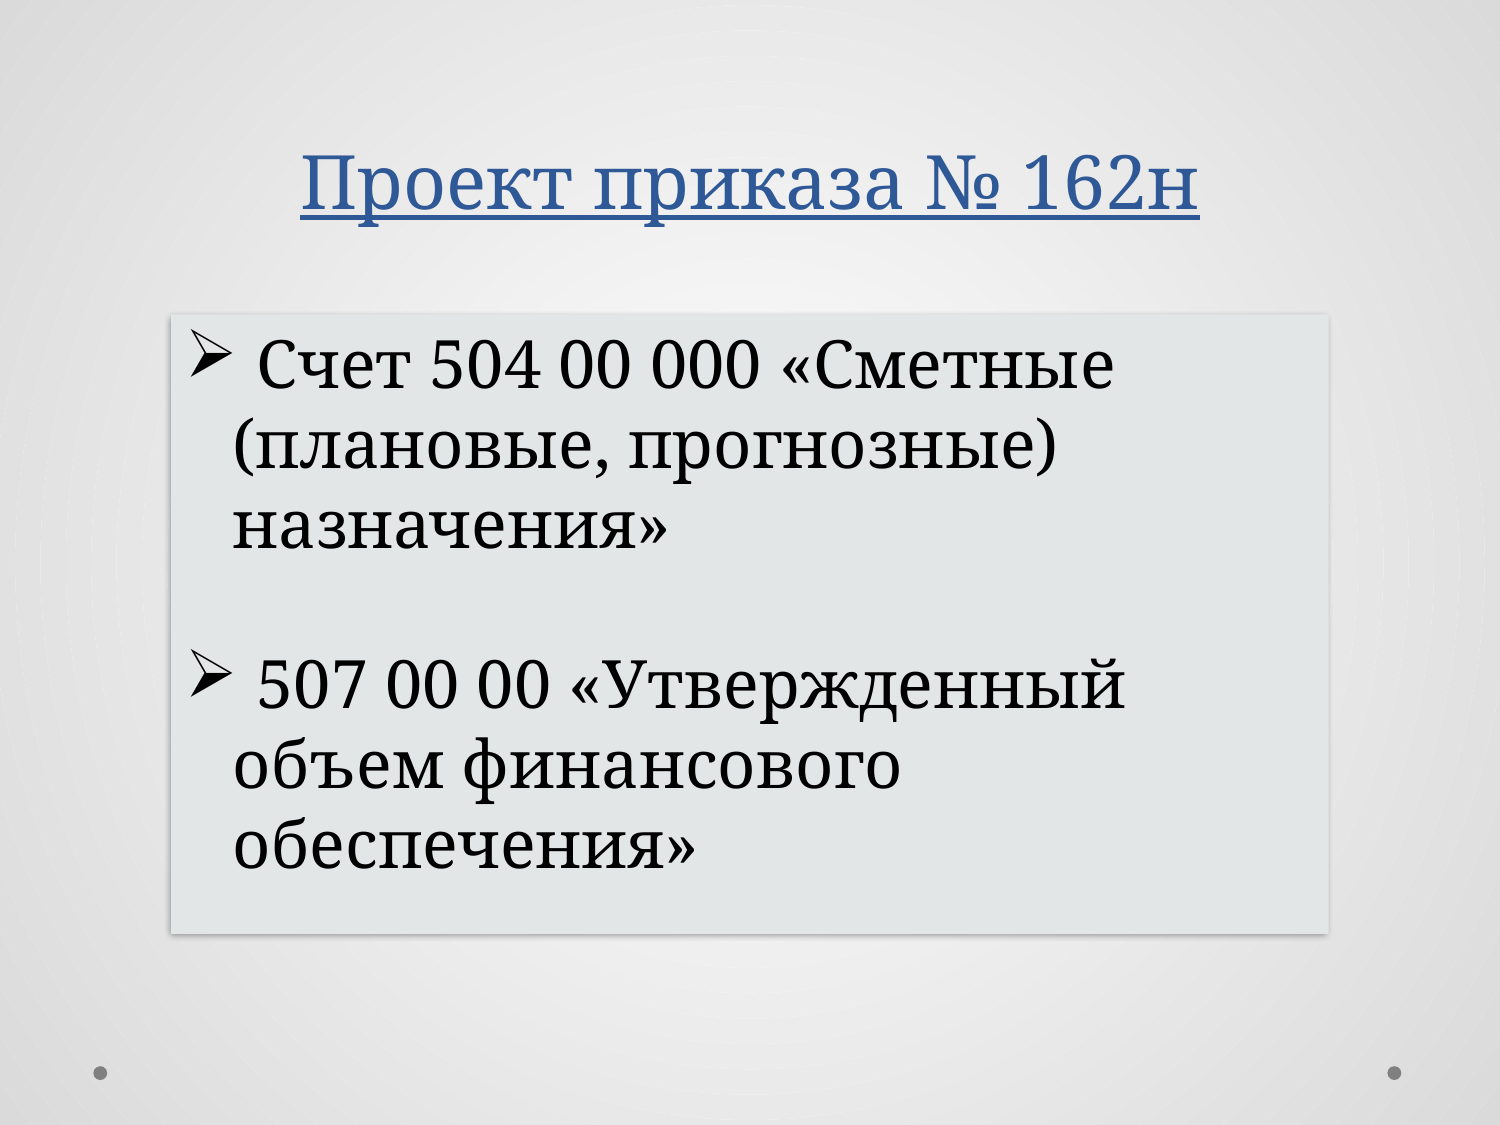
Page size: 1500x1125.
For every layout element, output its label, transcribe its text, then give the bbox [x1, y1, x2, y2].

text_box Счет 504 00 000 «Сметные (плановые, прогнозные) назначения» 507 00 00 «Утвержденный объем финансового обеспечения» [170, 314, 1329, 935]
title Проект приказа № 162н [75, 90, 1425, 232]
